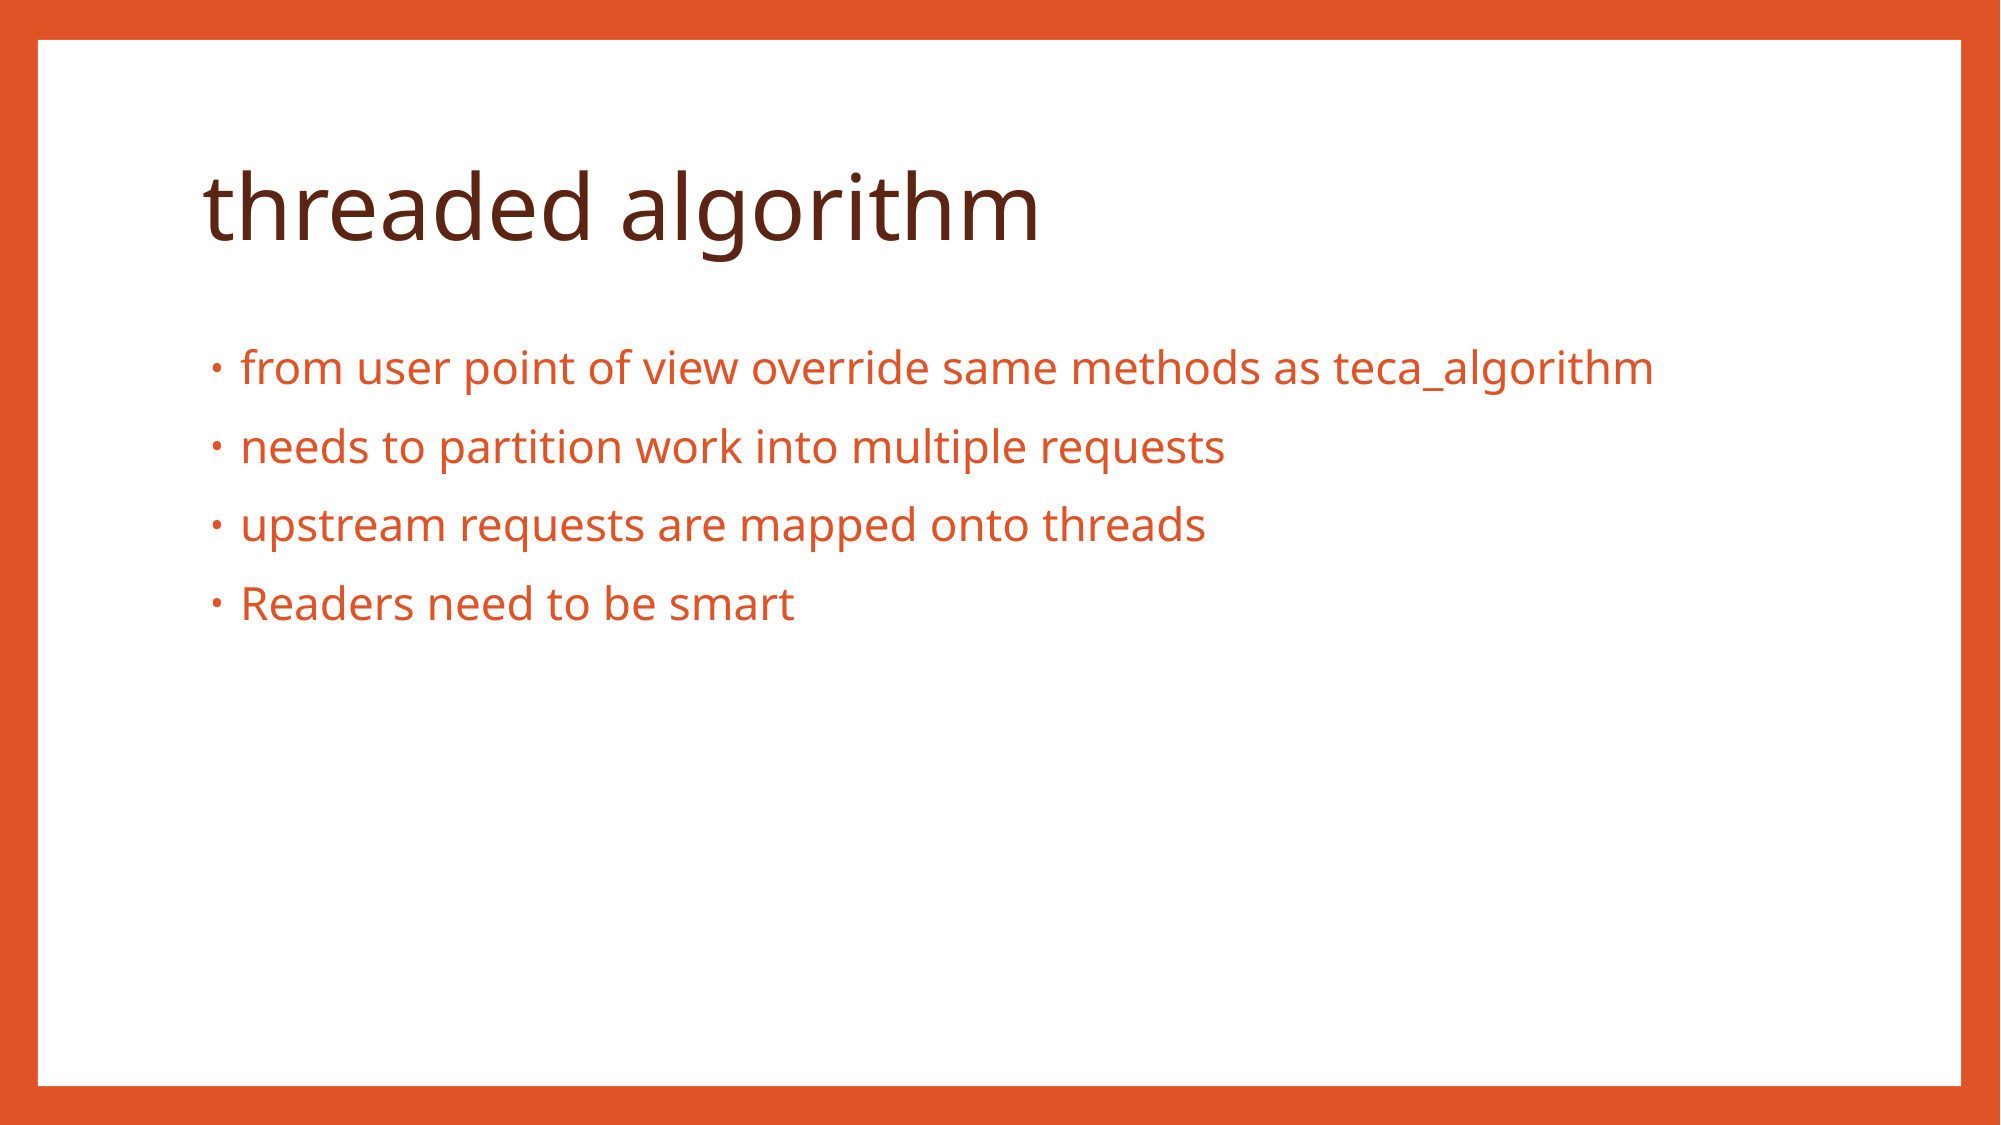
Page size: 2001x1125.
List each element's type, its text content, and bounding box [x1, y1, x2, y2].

list from user point of view override same methods as teca_algorithm needs to partition work into multiple requests upstream requests are mapped onto threads Readers need to be smart [187, 337, 1808, 1000]
title threaded algorithm [187, 99, 1808, 323]
